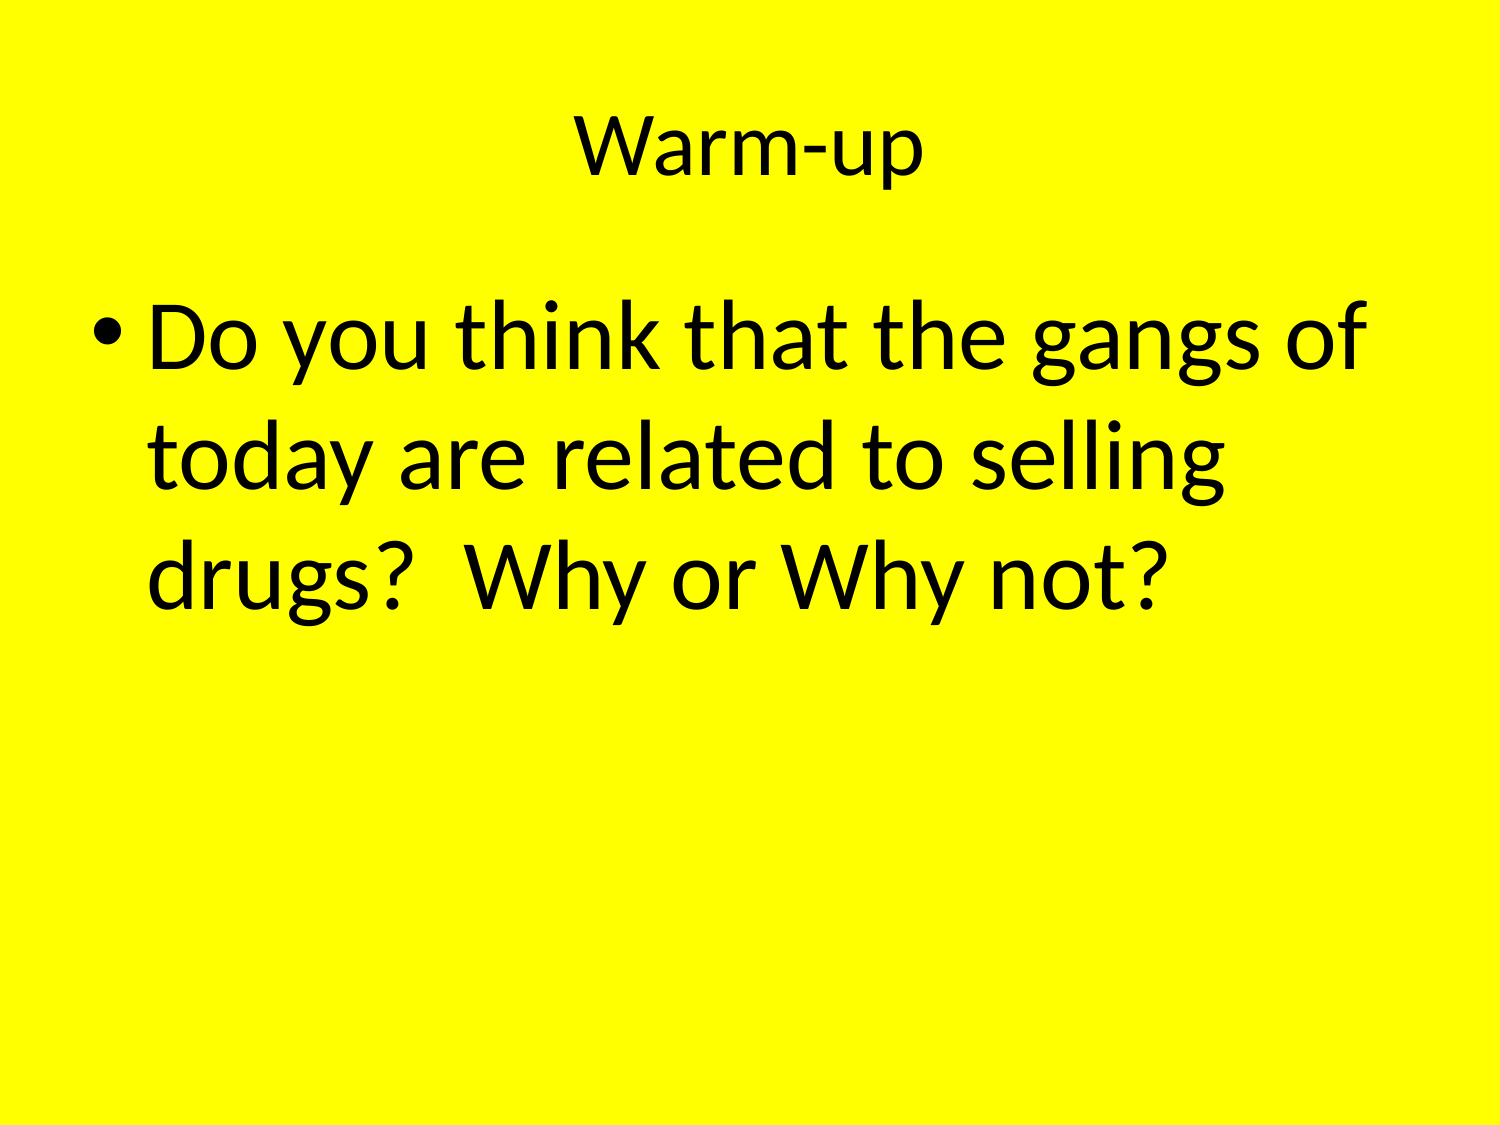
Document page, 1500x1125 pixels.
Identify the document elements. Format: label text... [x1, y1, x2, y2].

title Warm-up [75, 45, 1425, 233]
list Do you think that the gangs of today are related to selling drugs? Why or Why not? [75, 262, 1425, 1005]
